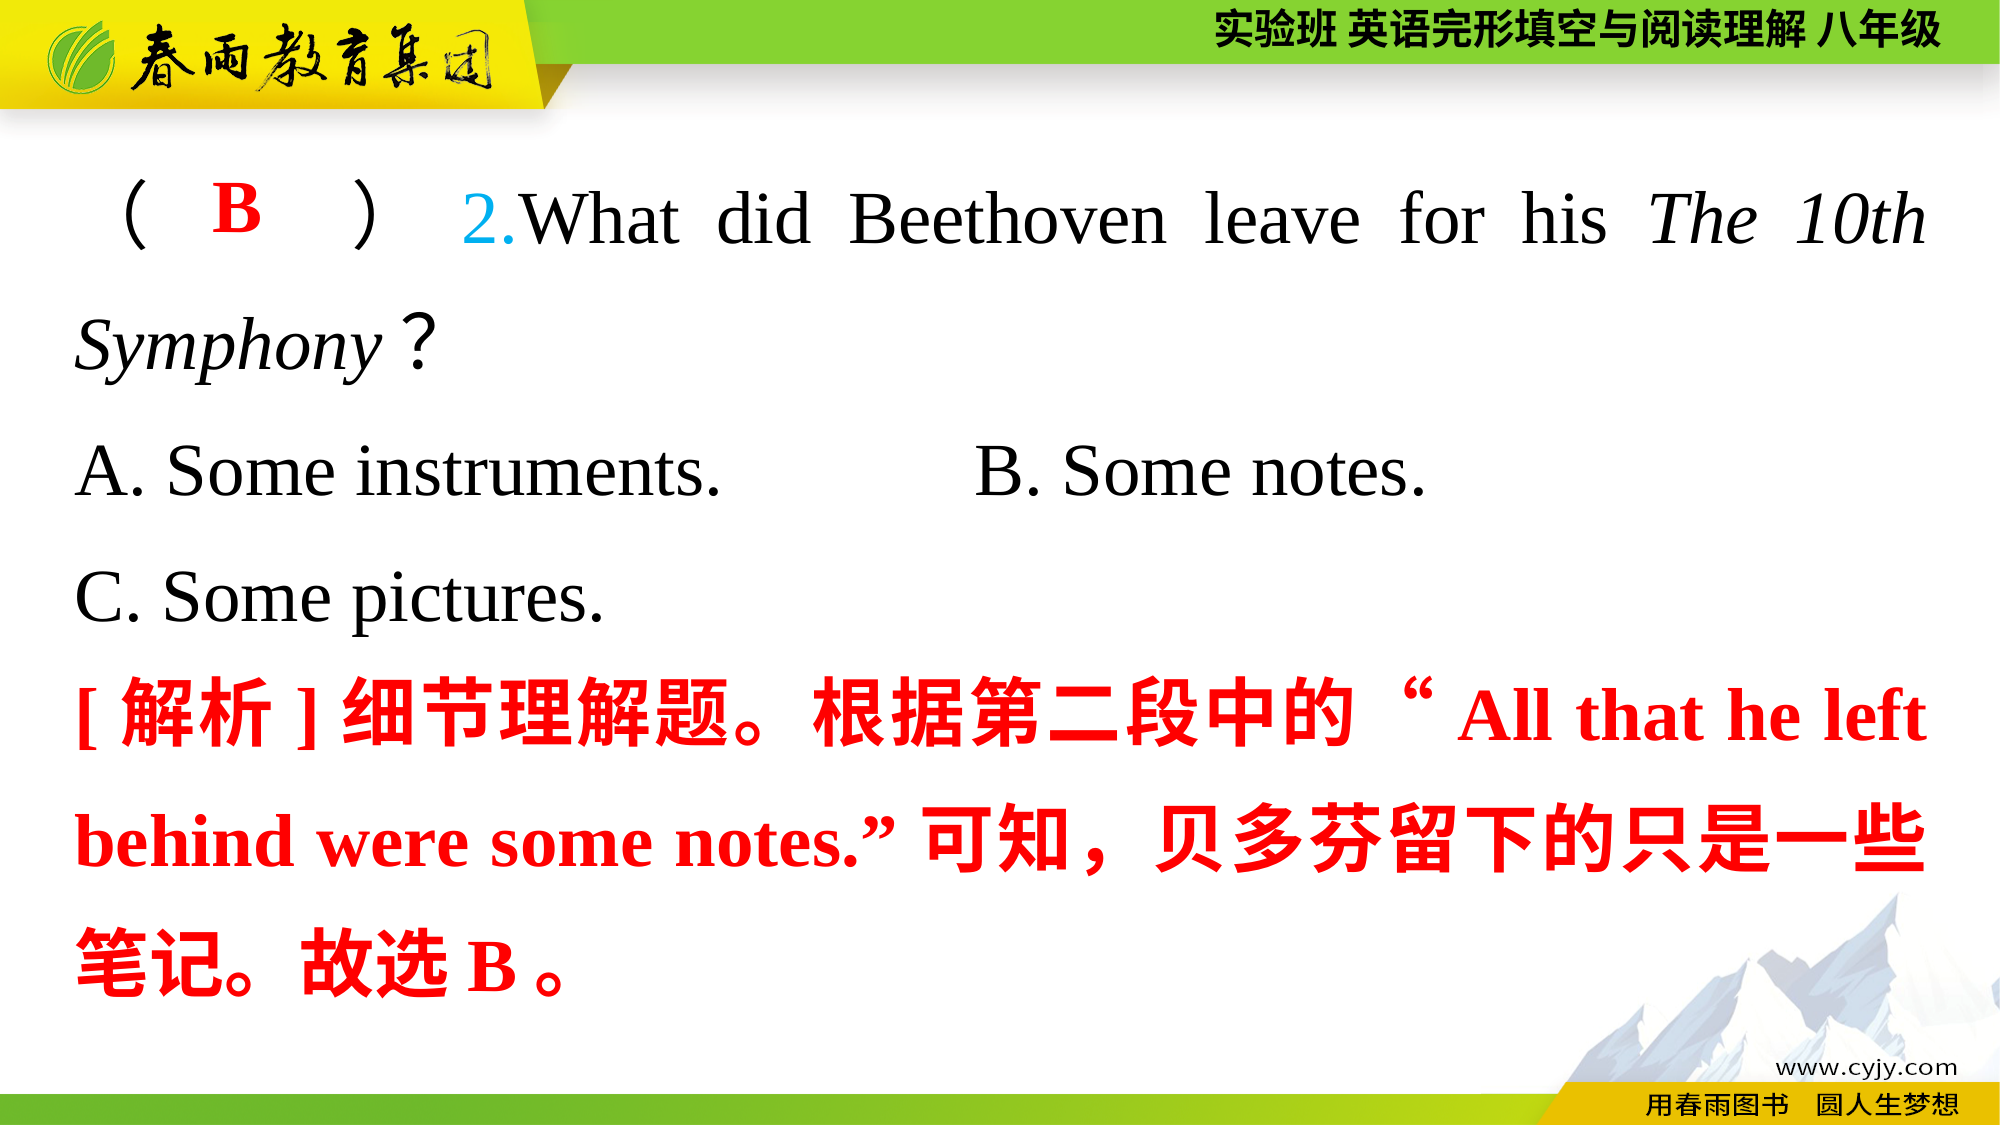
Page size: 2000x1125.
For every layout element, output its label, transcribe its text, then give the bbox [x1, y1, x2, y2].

text_box [解析]细节理解题。根据第二段中的“All that he left behind were some notes.”可知，贝多芬留下的只是一些笔记。故选B。 [59, 621, 1944, 1015]
picture [0, 0, 2000, 1125]
text_box B [197, 150, 278, 256]
list （ ）2.What did Beethoven leave for his The 10th Symphony？ A. Some instruments. B. Some notes. C. Some pictures. [59, 125, 1944, 621]
